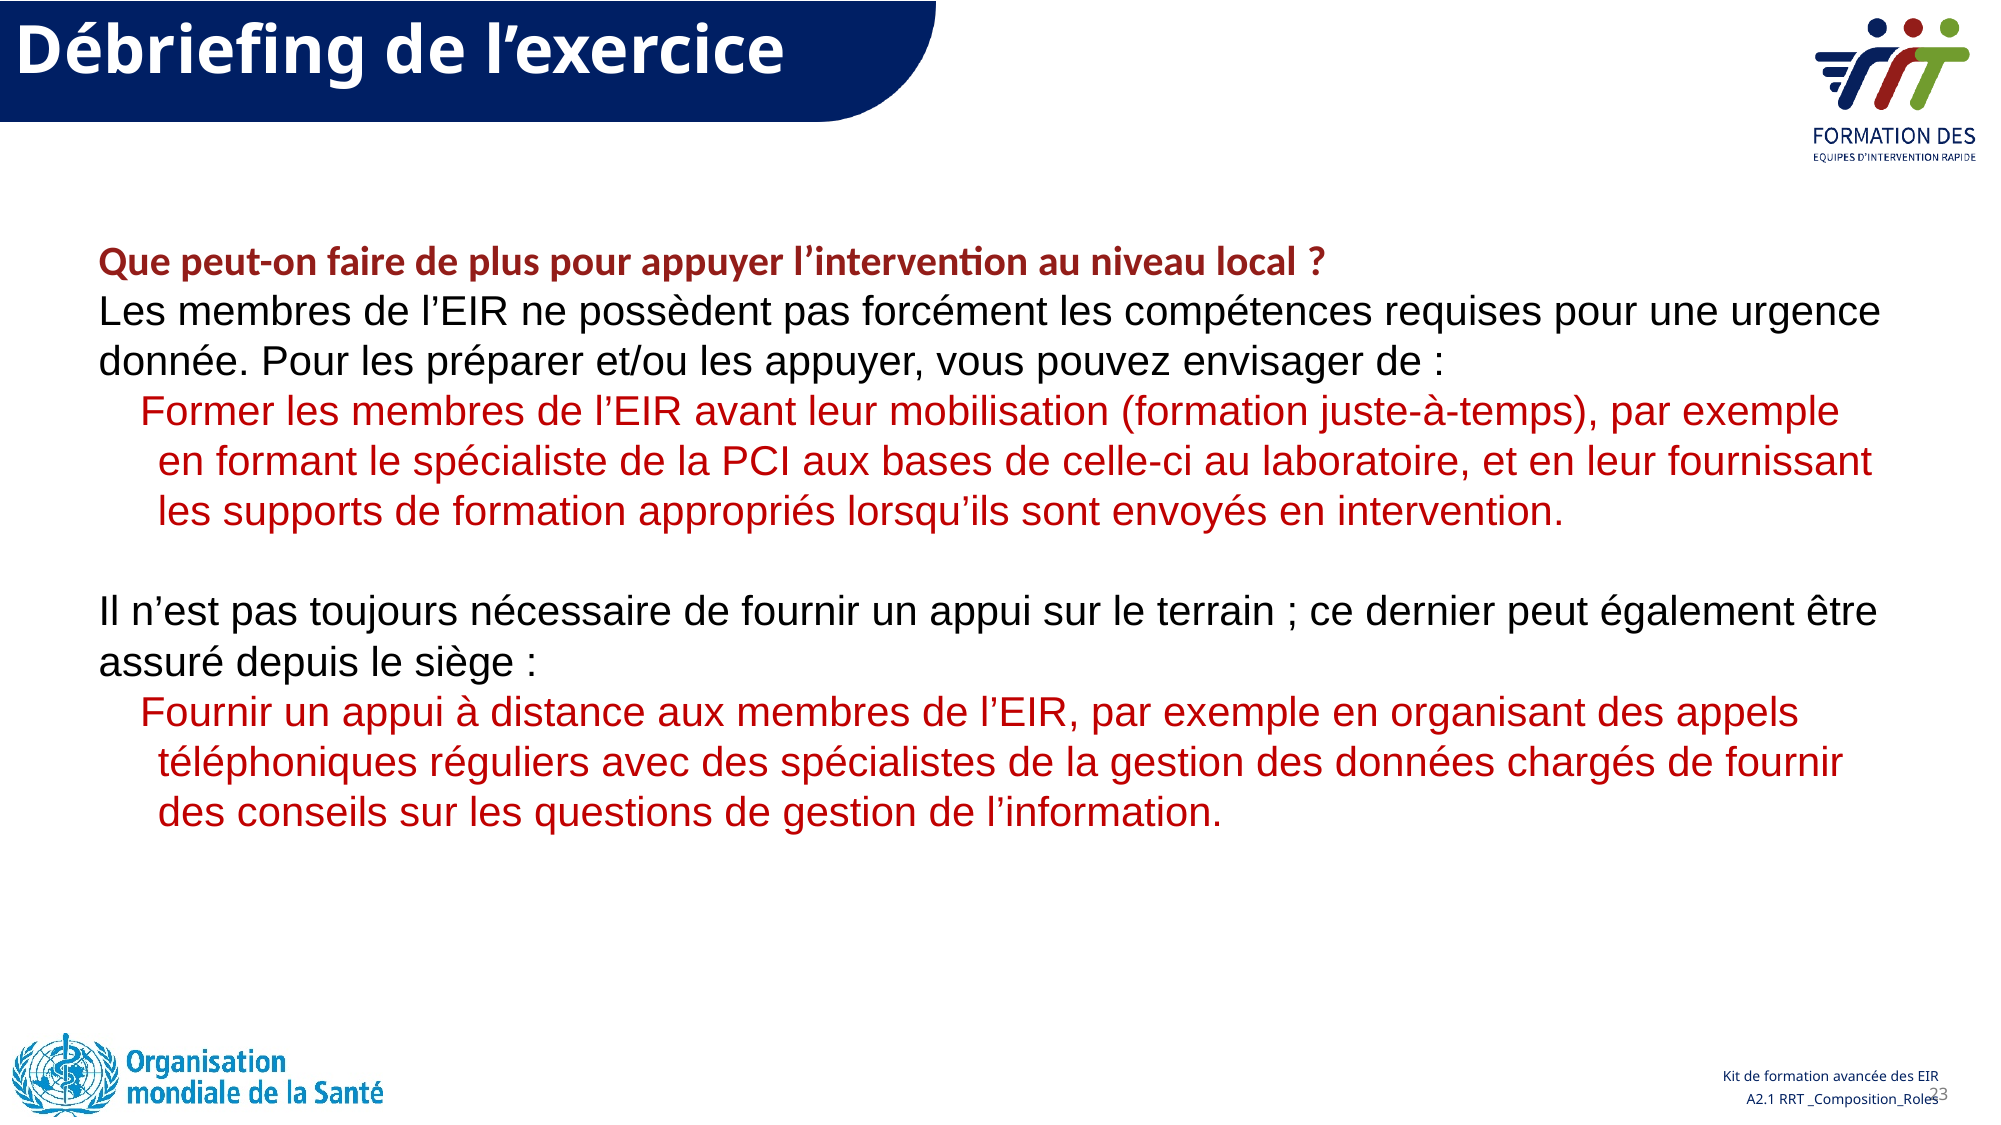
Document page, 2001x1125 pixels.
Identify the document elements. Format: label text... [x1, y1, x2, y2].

list Que peut-on faire de plus pour appuyer l’intervention au niveau local ? Les membres de l’EIR ne possèdent pas forcément les compétences requises pour une urgence donnée. Pour les préparer et/ou les appuyer, vous pouvez envisager de : Former les membres de l’EIR avant leur mobilisation (formation juste-à-temps), par exemple en formant le spécialiste de la PCI aux bases de celle-ci au laboratoire, et en leur fournissant les supports de formation appropriés lorsqu’ils sont envoyés en intervention. Il n’est pas toujours nécessaire de fournir un appui sur le terrain ; ce dernier peut également être assuré depuis le siège : Fournir un appui à distance aux membres de l’EIR, par exemple en organisant des appels téléphoniques réguliers avec des spécialistes de la gestion des données chargés de fournir des conseils sur les questions de gestion de l’information. [95, 234, 1896, 950]
picture [374, 1090, 383, 1100]
picture [12, 1033, 383, 1117]
text_box Débriefing de l’exercice [0, 0, 1800, 113]
picture [1813, 17, 1976, 163]
picture [0, 113, 936, 122]
